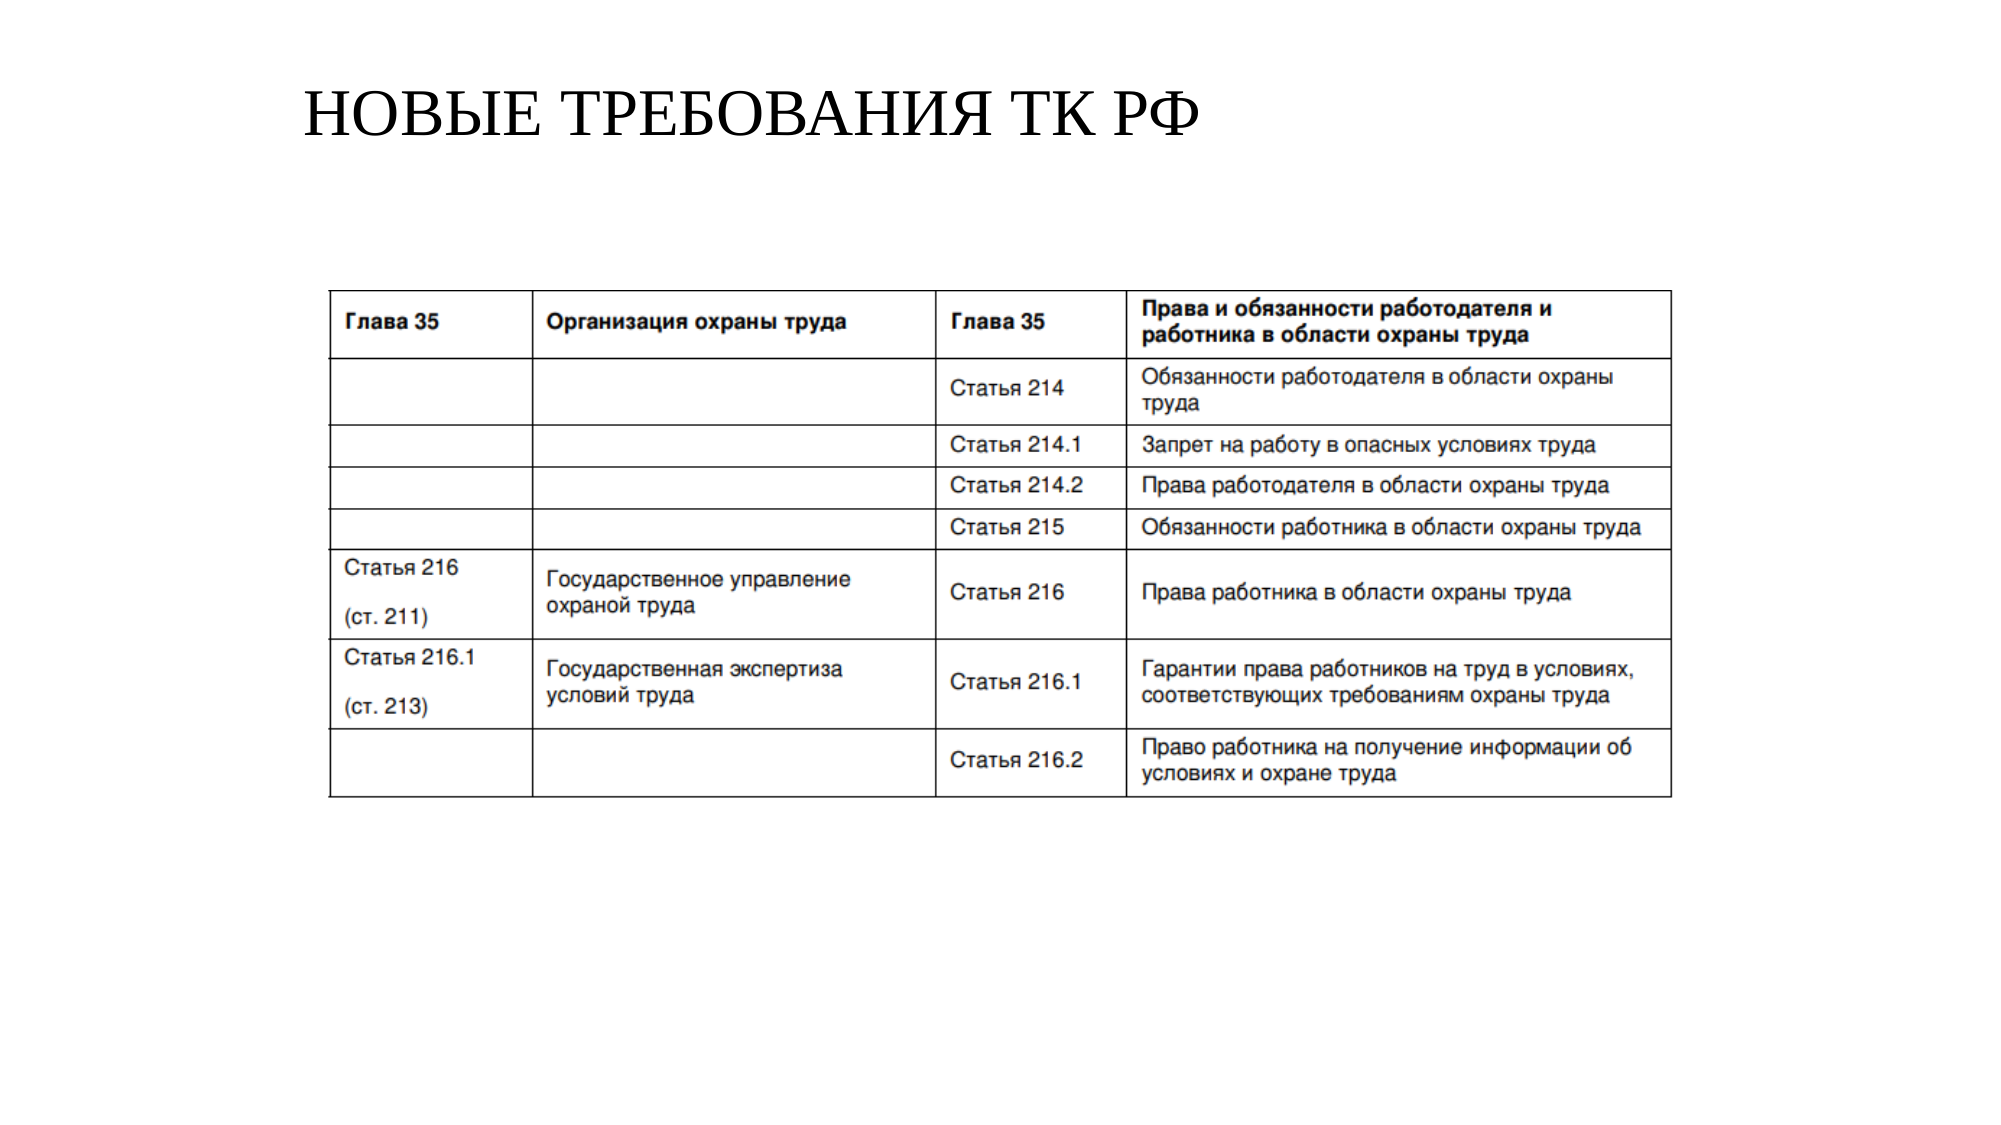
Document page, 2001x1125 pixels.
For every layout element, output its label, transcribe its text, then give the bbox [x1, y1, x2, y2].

title новые требования ТК РФ [288, 66, 1683, 161]
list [327, 290, 1678, 805]
